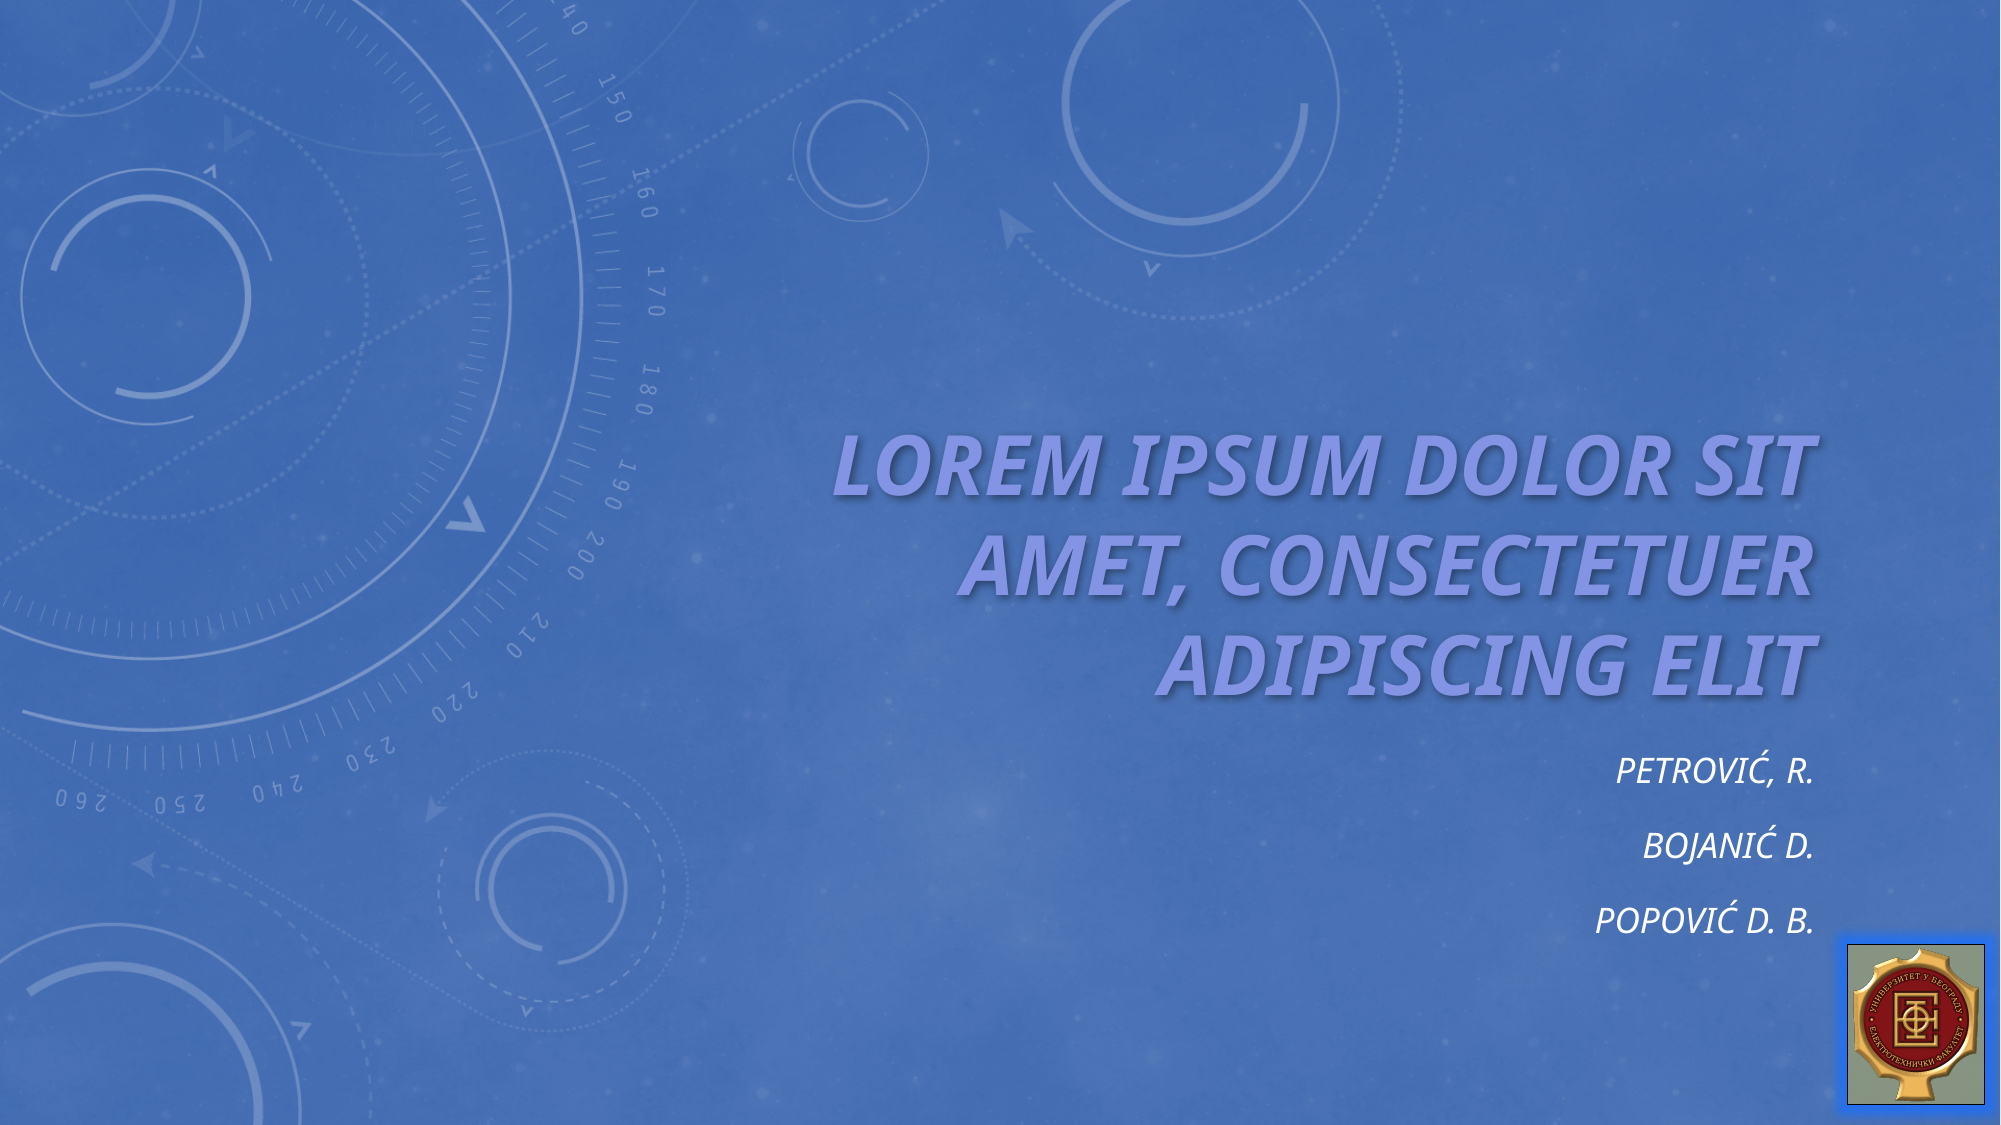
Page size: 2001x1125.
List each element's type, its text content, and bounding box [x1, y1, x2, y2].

subtitle Petrović, R. Bojanić D. Popović D. B. [650, 719, 1831, 950]
picture [0, 0, 2000, 1125]
title Lorem ipsum dolor sit amet, consectetuer adipiscing elit [650, 322, 1831, 719]
